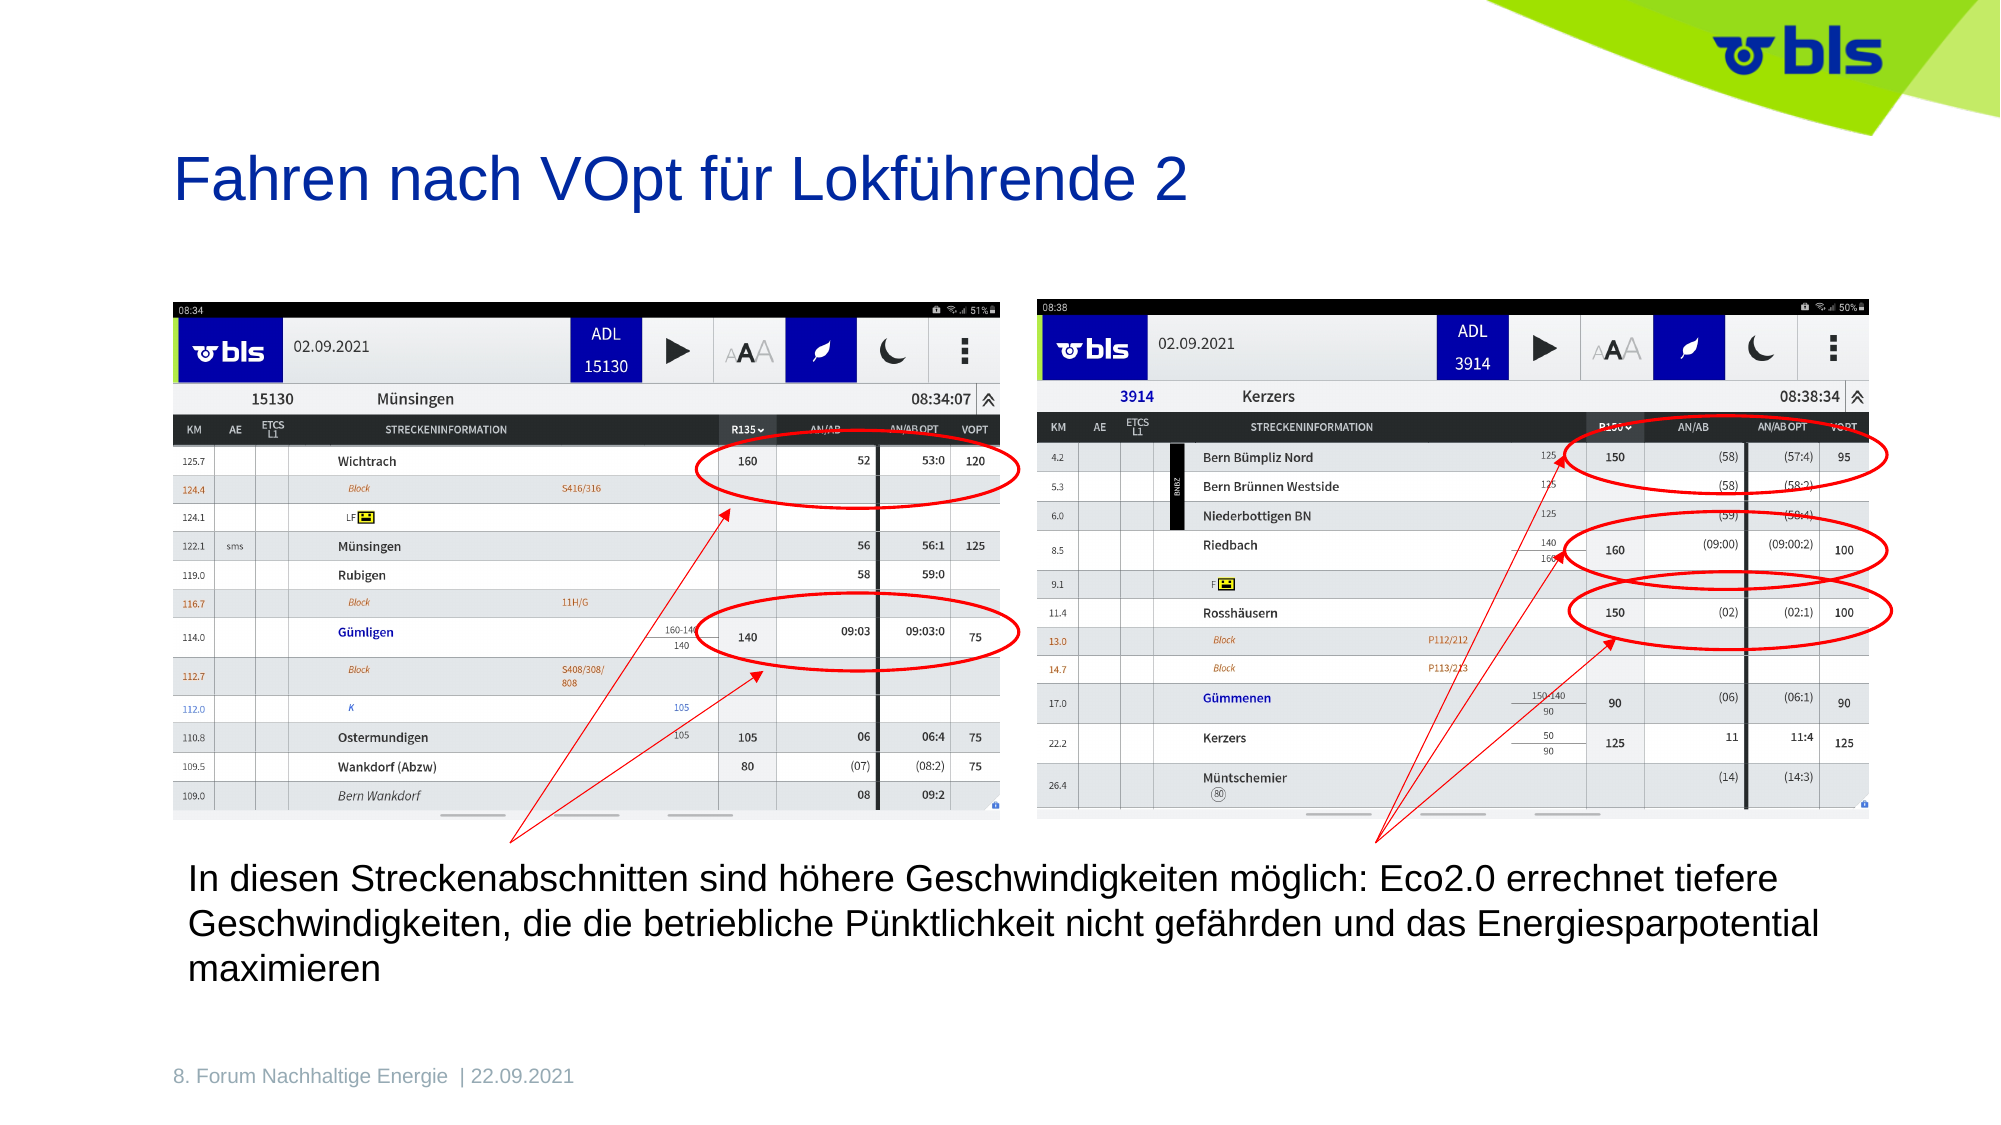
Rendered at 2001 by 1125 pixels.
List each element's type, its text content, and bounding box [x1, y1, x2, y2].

text_box In diesen Streckenabschnitten sind höhere Geschwindigkeiten möglich: Eco2.0 errechnet tiefere Geschwindigkeiten, die die betriebliche Pünktlichkeit nicht gefährden und das Energiesparpotential maximieren [173, 846, 1850, 997]
text_box [1000, 449, 1020, 489]
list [173, 302, 1000, 820]
picture [1037, 299, 1869, 820]
title Fahren nach VOpt für Lokführende 2 [173, 137, 1869, 280]
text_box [1565, 638, 1617, 843]
text_box [1869, 435, 1889, 474]
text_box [509, 670, 764, 843]
text_box [1869, 589, 1893, 632]
picture [1486, 0, 2000, 136]
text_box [1375, 454, 1565, 843]
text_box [509, 508, 731, 670]
text_box [1869, 531, 1889, 570]
footer 8. Forum Nachhaltige Energie | 22.09.2021 [173, 1062, 807, 1091]
text_box [1000, 612, 1020, 652]
